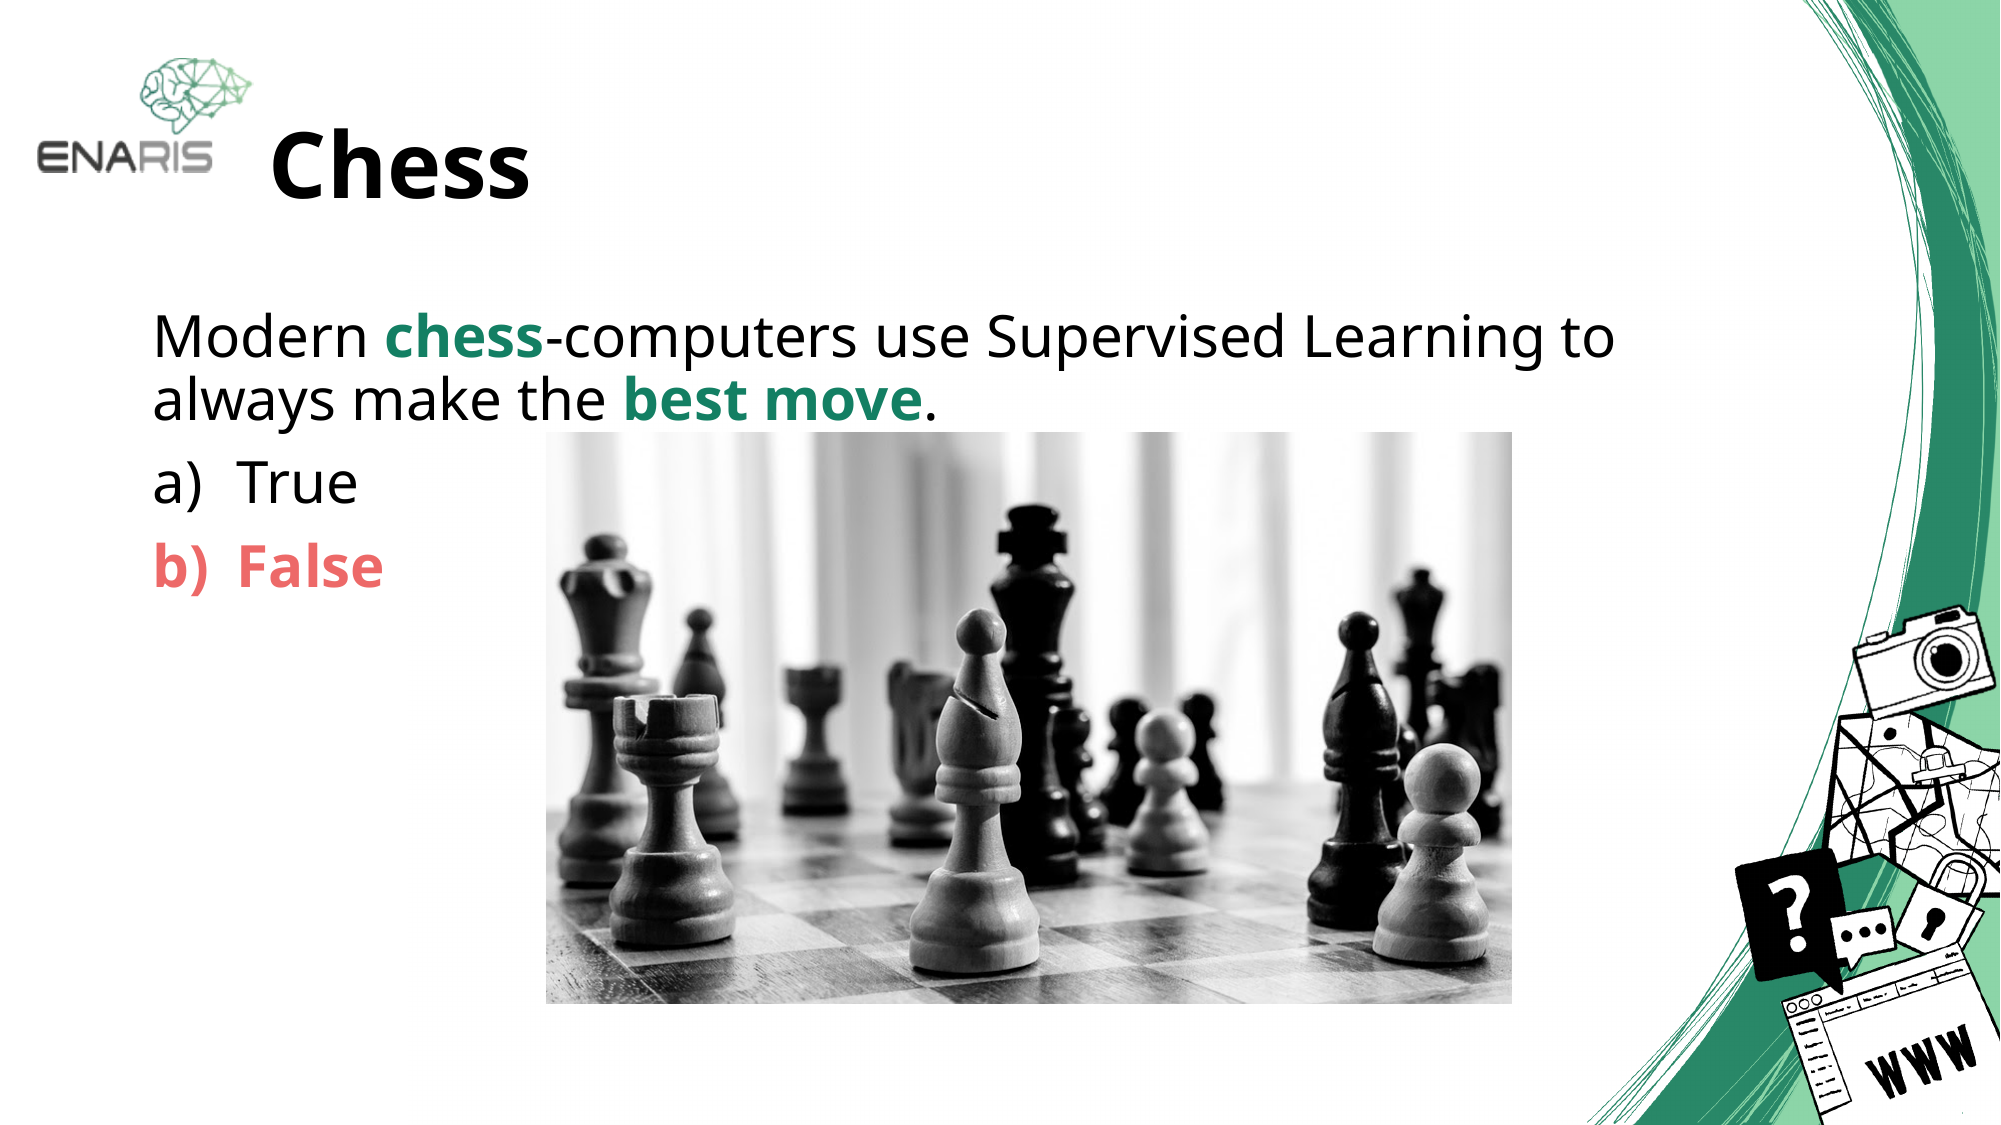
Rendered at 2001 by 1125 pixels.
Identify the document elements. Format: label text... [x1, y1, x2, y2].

title Chess [253, 59, 1863, 278]
picture [37, 58, 254, 173]
picture [546, 432, 1512, 1004]
picture [408, 0, 2000, 1125]
list Modern chess-computers use Supervised Learning to always make the best move. True False [137, 299, 1747, 1014]
